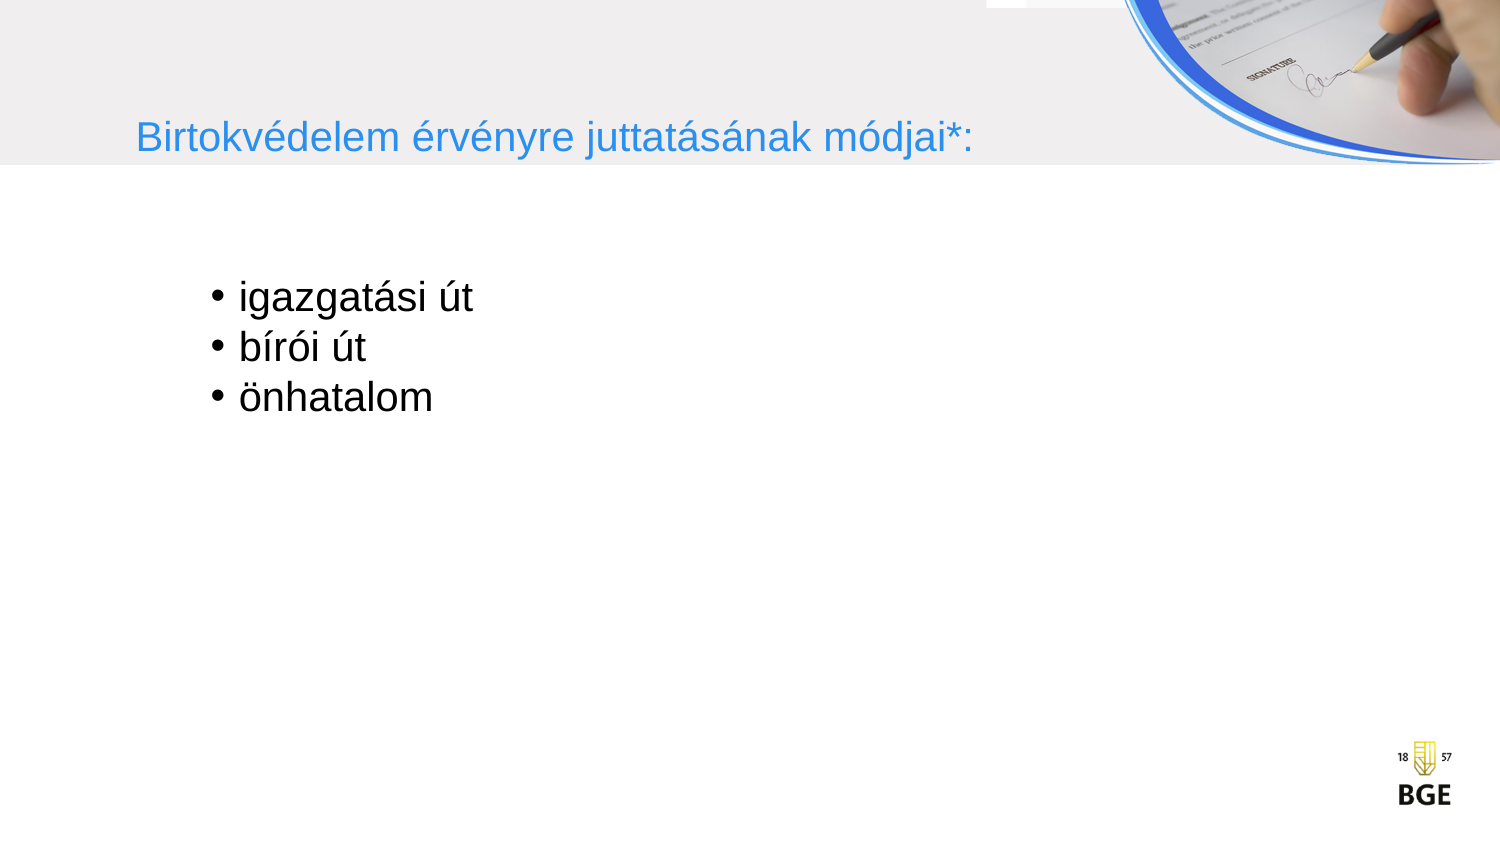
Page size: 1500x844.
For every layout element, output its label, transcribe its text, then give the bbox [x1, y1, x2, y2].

text_box Birtokvédelem érvényre juttatásának módjai*: igazgatási út bírói út önhatalom [0, 102, 1412, 428]
picture [0, 0, 1500, 844]
